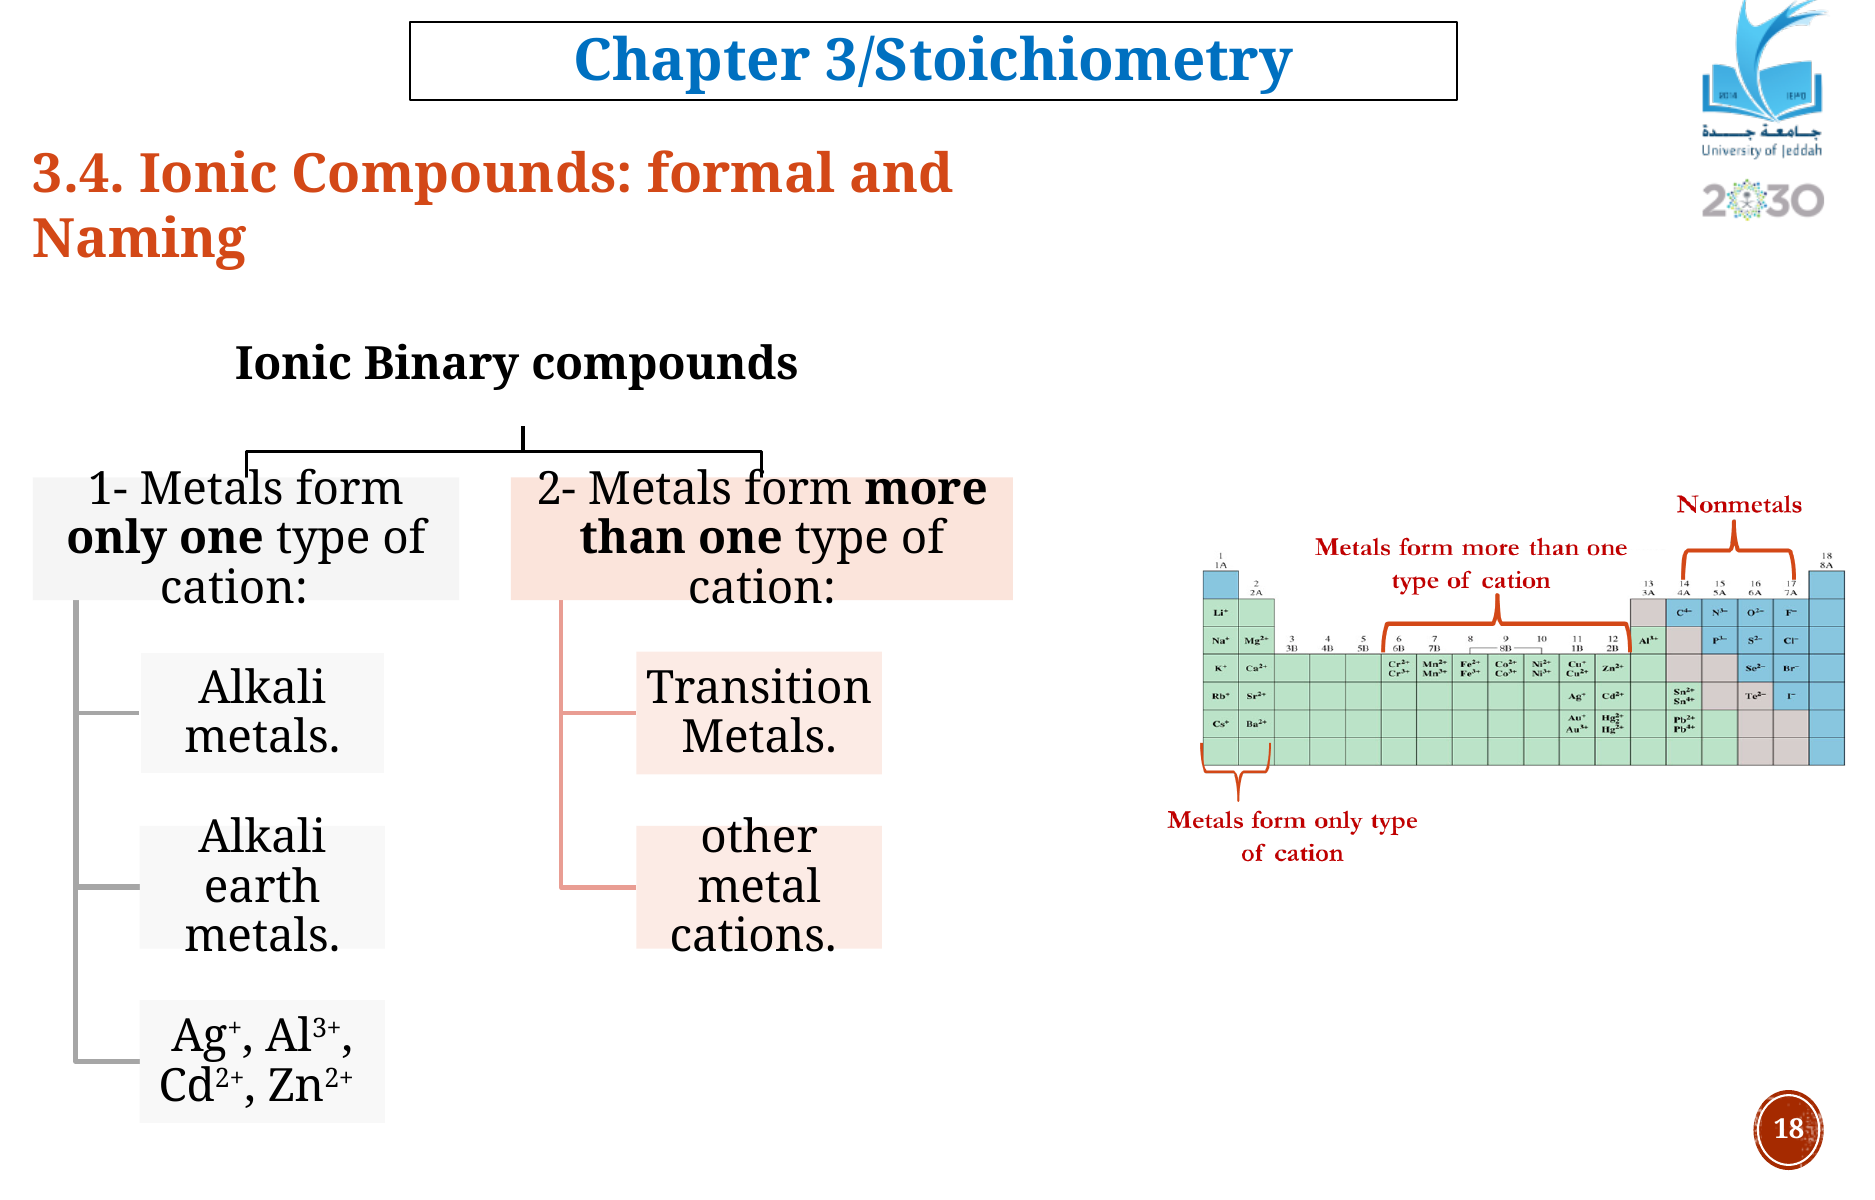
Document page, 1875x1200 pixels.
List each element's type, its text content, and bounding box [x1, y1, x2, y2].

slide_number 18 [1739, 1097, 1838, 1162]
picture [1152, 479, 1846, 885]
text_box 3.4. Ionic Compounds: formal and Naming [17, 130, 1053, 276]
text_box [0, 307, 1206, 1120]
picture [1681, 0, 1846, 227]
text_box Chapter 3/Stoichiometry [409, 21, 1458, 101]
